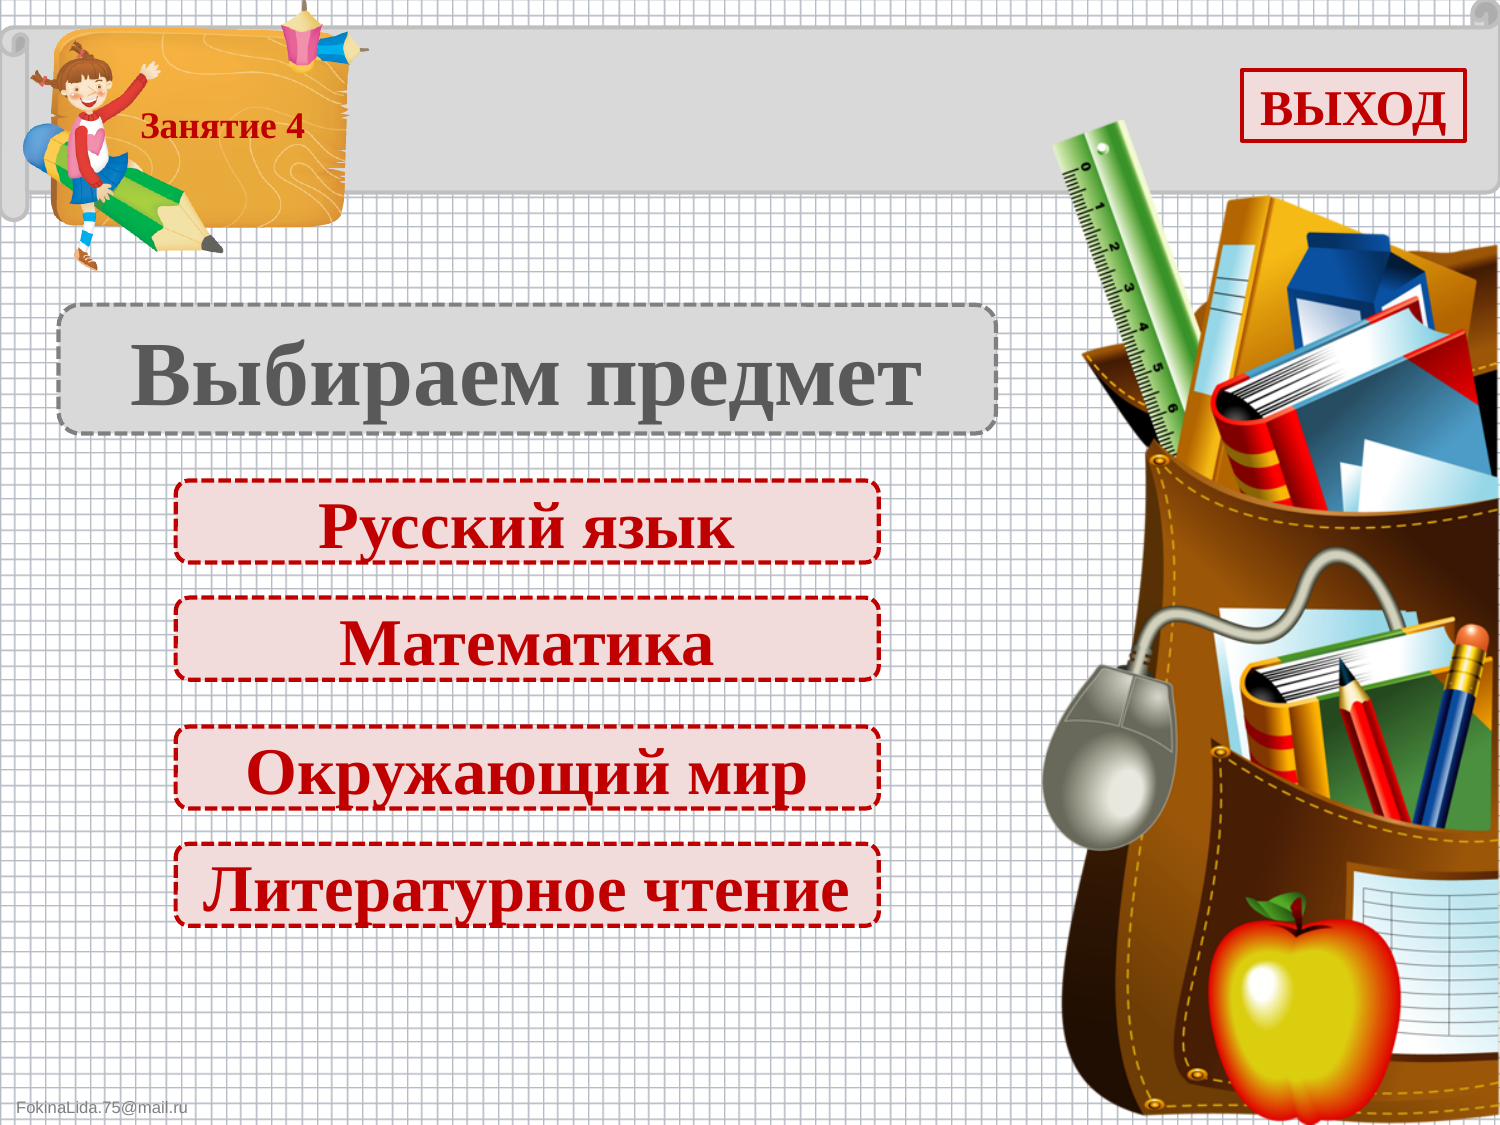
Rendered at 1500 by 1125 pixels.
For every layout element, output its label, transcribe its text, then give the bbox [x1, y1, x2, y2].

text_box Окружающий мир [173, 724, 881, 811]
text_box Литературное чтение [173, 841, 881, 928]
picture [0, 0, 1500, 1125]
text_box Математика [173, 595, 881, 682]
text_box Русский язык [173, 478, 881, 565]
text_box Выбираем предмет [56, 302, 999, 436]
text_box ВЫХОД [1240, 68, 1467, 143]
